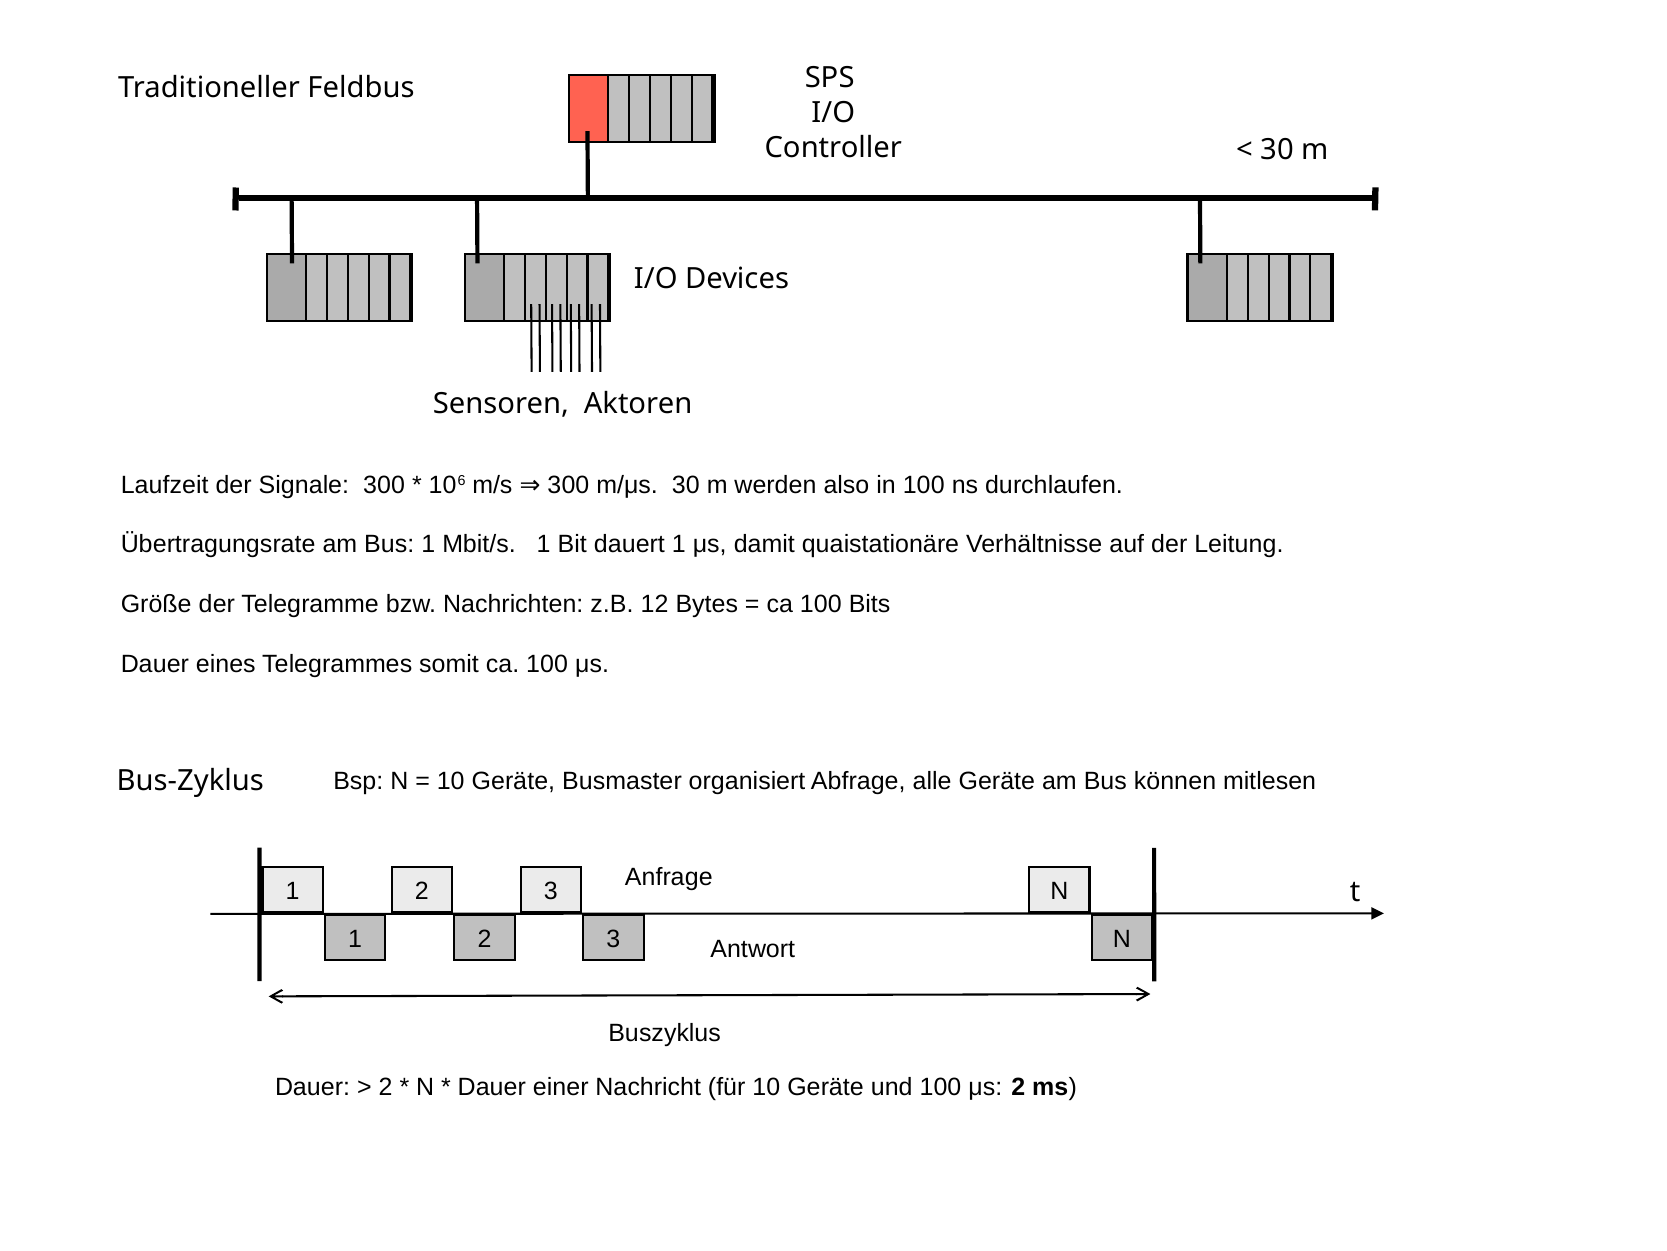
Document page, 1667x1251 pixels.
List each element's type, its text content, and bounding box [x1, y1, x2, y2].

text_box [464, 253, 611, 322]
text_box I/O Devices [617, 253, 807, 301]
text_box Traditioneller Feldbus [111, 61, 525, 110]
text_box Dauer: > 2 * N * Dauer einer Nachricht (für 10 Geräte und 100 μs: 2 ms) [268, 1064, 1328, 1107]
text_box Laufzeit der Signale: 300 * 106 m/s ⇒ 300 m/μs. 30 m werden also in 100 ns durchlaufen. Übertragungsrate am Bus: 1 Mbit/s. 1 Bit dauert 1 μs, damit quaistationäre Verhältnisse auf der Leitung. Größe der Telegramme bzw. Nachrichten: z.B. 12 Bytes = ca 100 Bits Dauer eines Telegrammes somit ca. 100 μs. [114, 461, 1448, 684]
text_box SPS I/O Controller [733, 51, 934, 170]
text_box Bsp: N = 10 Geräte, Busmaster organisiert Abfrage, alle Geräte am Bus können mitlesen [327, 757, 1386, 801]
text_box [1028, 866, 1153, 961]
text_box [262, 866, 386, 961]
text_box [570, 303, 601, 373]
text_box Buszyklus [602, 1010, 861, 1053]
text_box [1187, 253, 1334, 322]
text_box Anfrage [618, 853, 877, 897]
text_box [520, 866, 644, 961]
text_box [1371, 914, 1383, 920]
text_box [268, 986, 1151, 1004]
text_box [391, 866, 515, 961]
text_box Sensoren, Aktoren [425, 378, 700, 426]
text_box t [1260, 865, 1450, 914]
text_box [266, 253, 413, 322]
text_box < 30 m [1187, 124, 1377, 172]
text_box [568, 74, 715, 142]
text_box Antwort [704, 926, 963, 970]
text_box Bus-Zyklus [110, 755, 523, 803]
